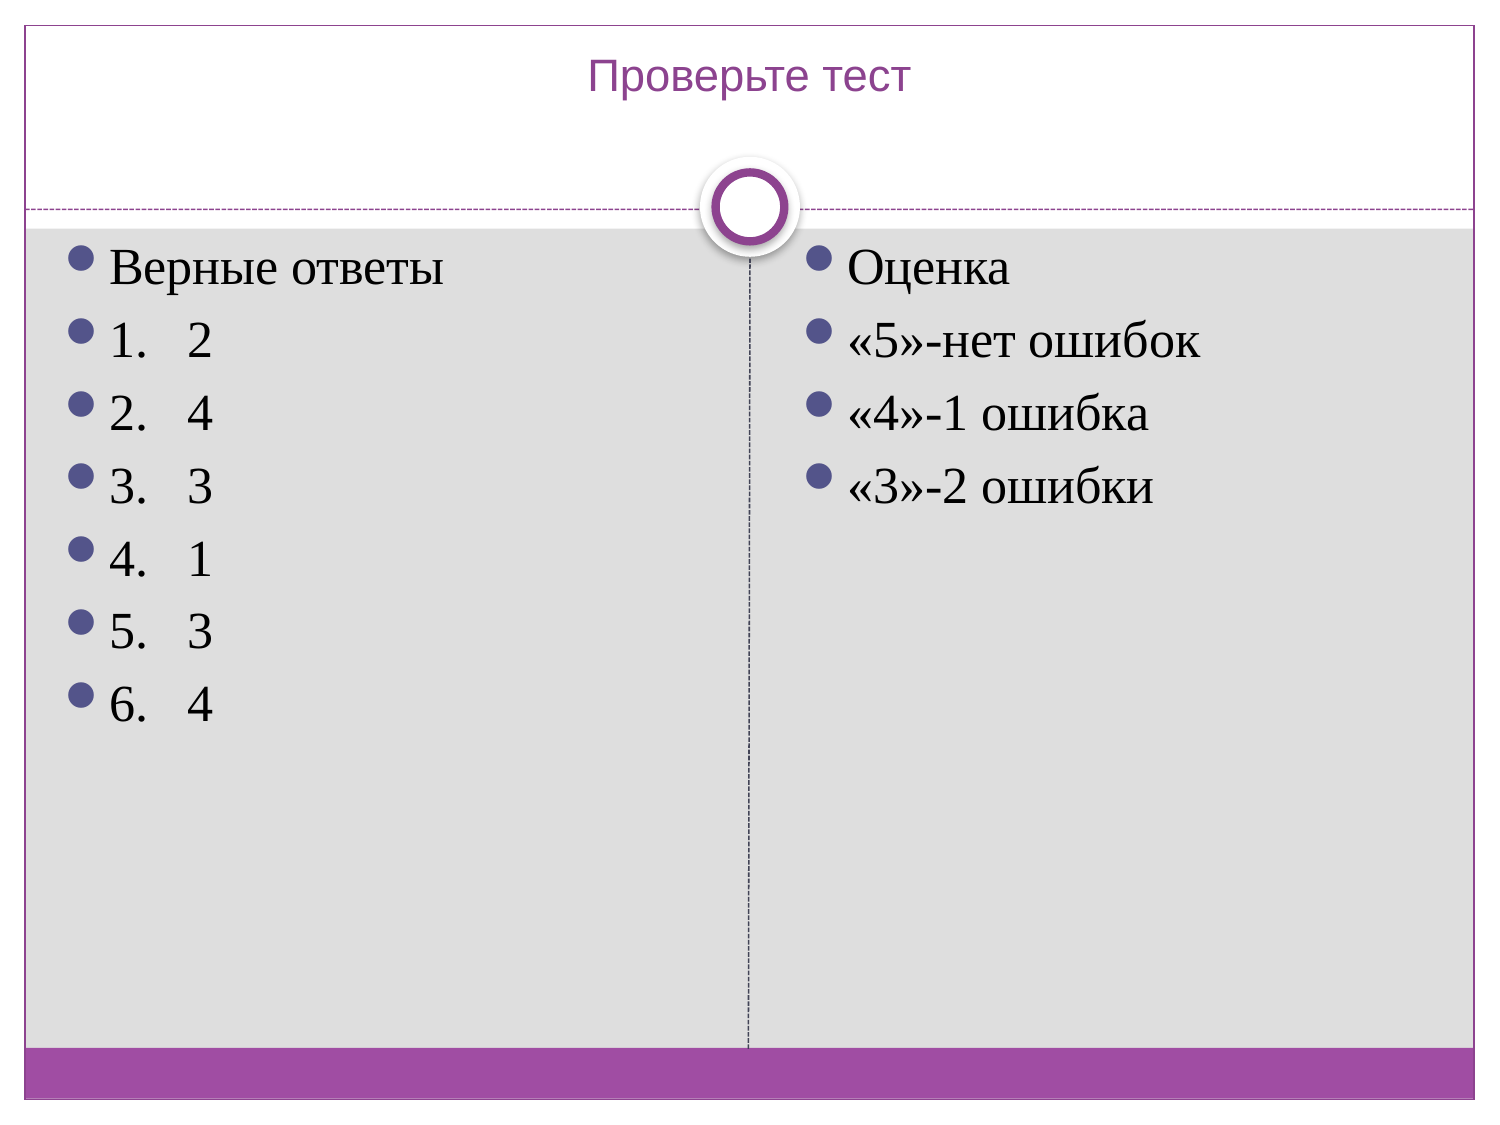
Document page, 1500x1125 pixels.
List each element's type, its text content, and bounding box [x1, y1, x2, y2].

list Верные ответы 1. 2 2. 4 3. 3 4. 1 5. 3 6. 4 [49, 224, 713, 994]
title Проверьте тест [49, 37, 1450, 163]
list Оценка «5»-нет ошибок «4»-1 ошибка «3»-2 ошибки [787, 224, 1451, 994]
